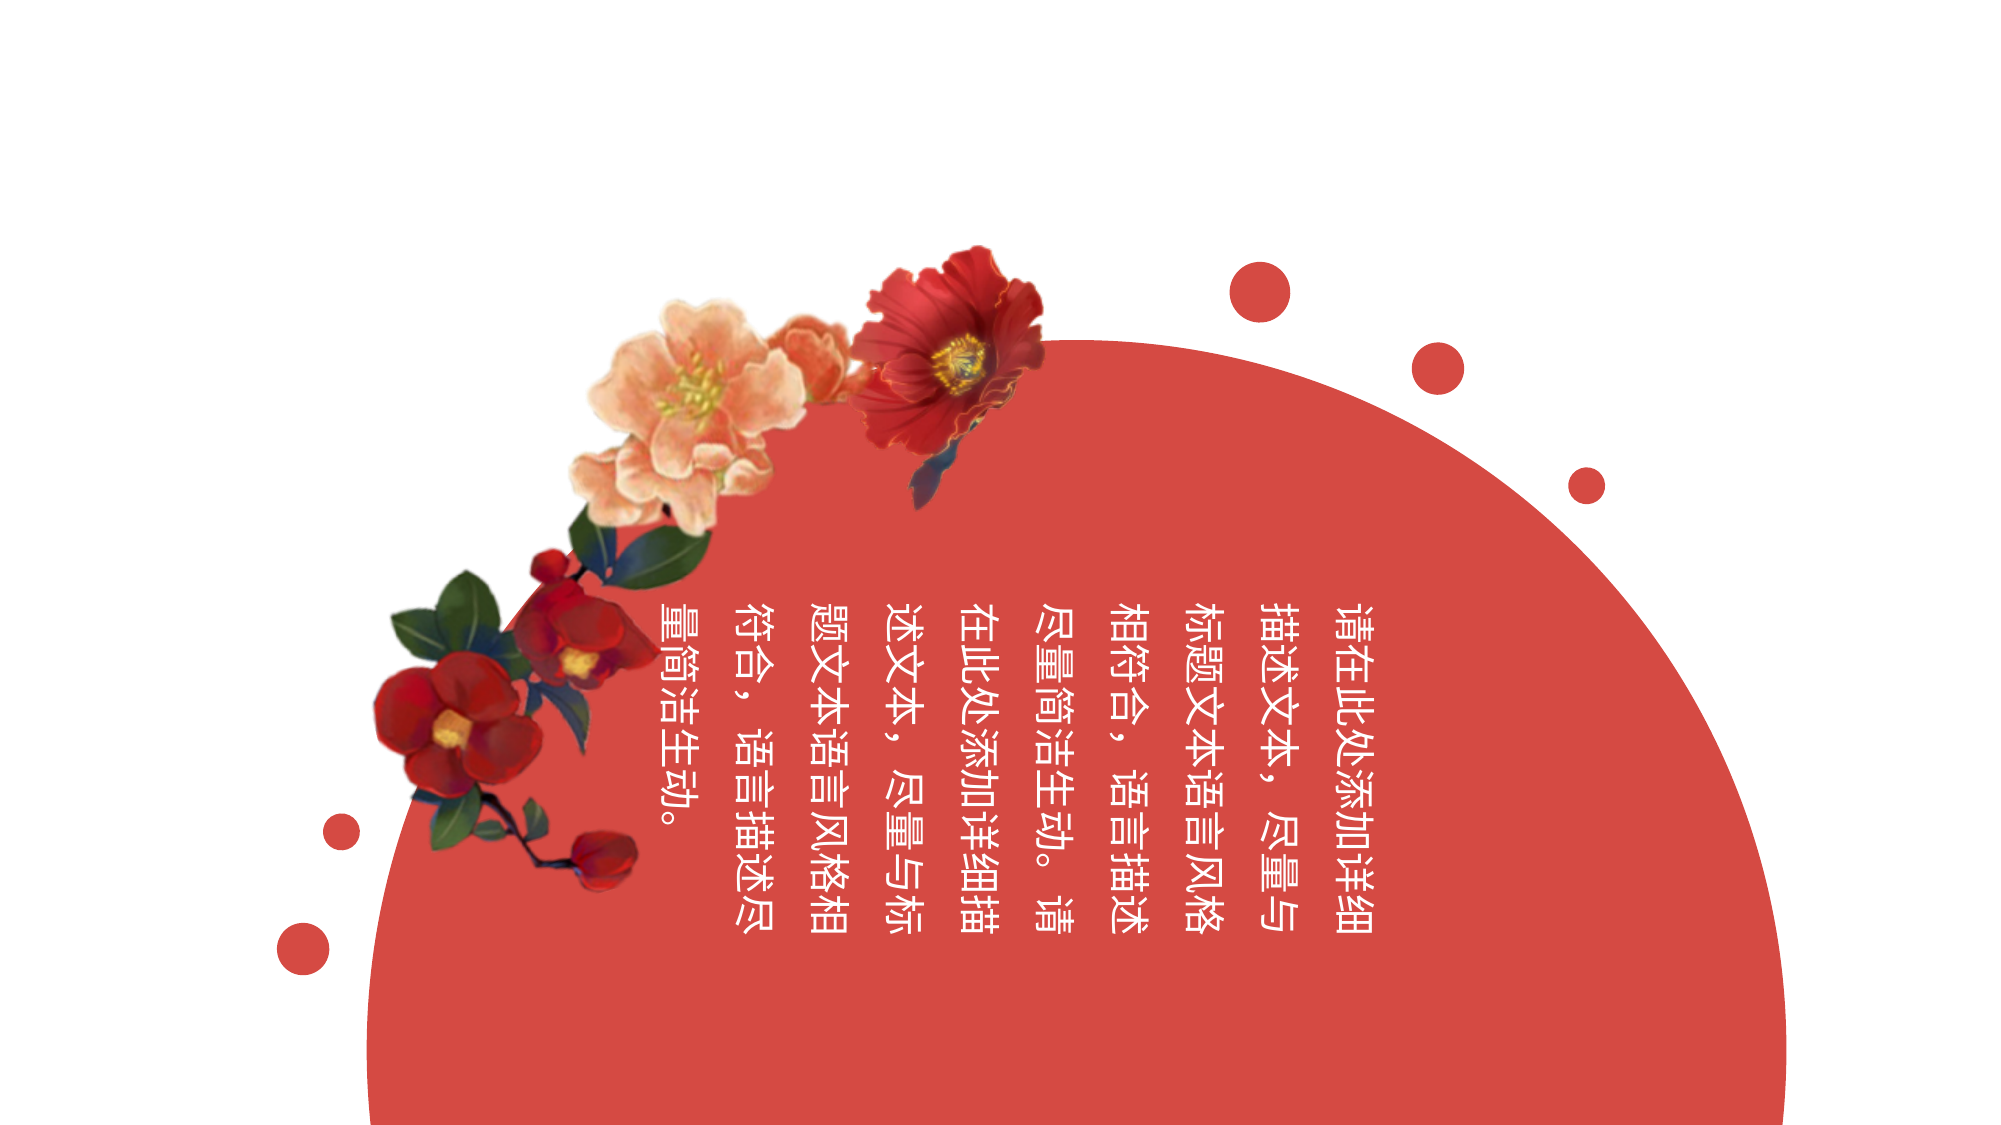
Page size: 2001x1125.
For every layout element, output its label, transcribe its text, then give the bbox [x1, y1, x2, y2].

text_box 请在此处添加详细描述文本，尽量与标题文本语言风格相符合，语言描述尽量简洁生动。请在此处添加详细描述文本，尽量与标题文本语言风格相符合，语言描述尽量简洁生动。 [625, 587, 1414, 979]
text_box [365, 339, 1788, 1125]
text_box [1410, 341, 1466, 396]
text_box [275, 921, 331, 977]
picture [295, 244, 1047, 940]
text_box [321, 812, 354, 852]
text_box [1567, 466, 1607, 506]
text_box [1228, 260, 1292, 324]
